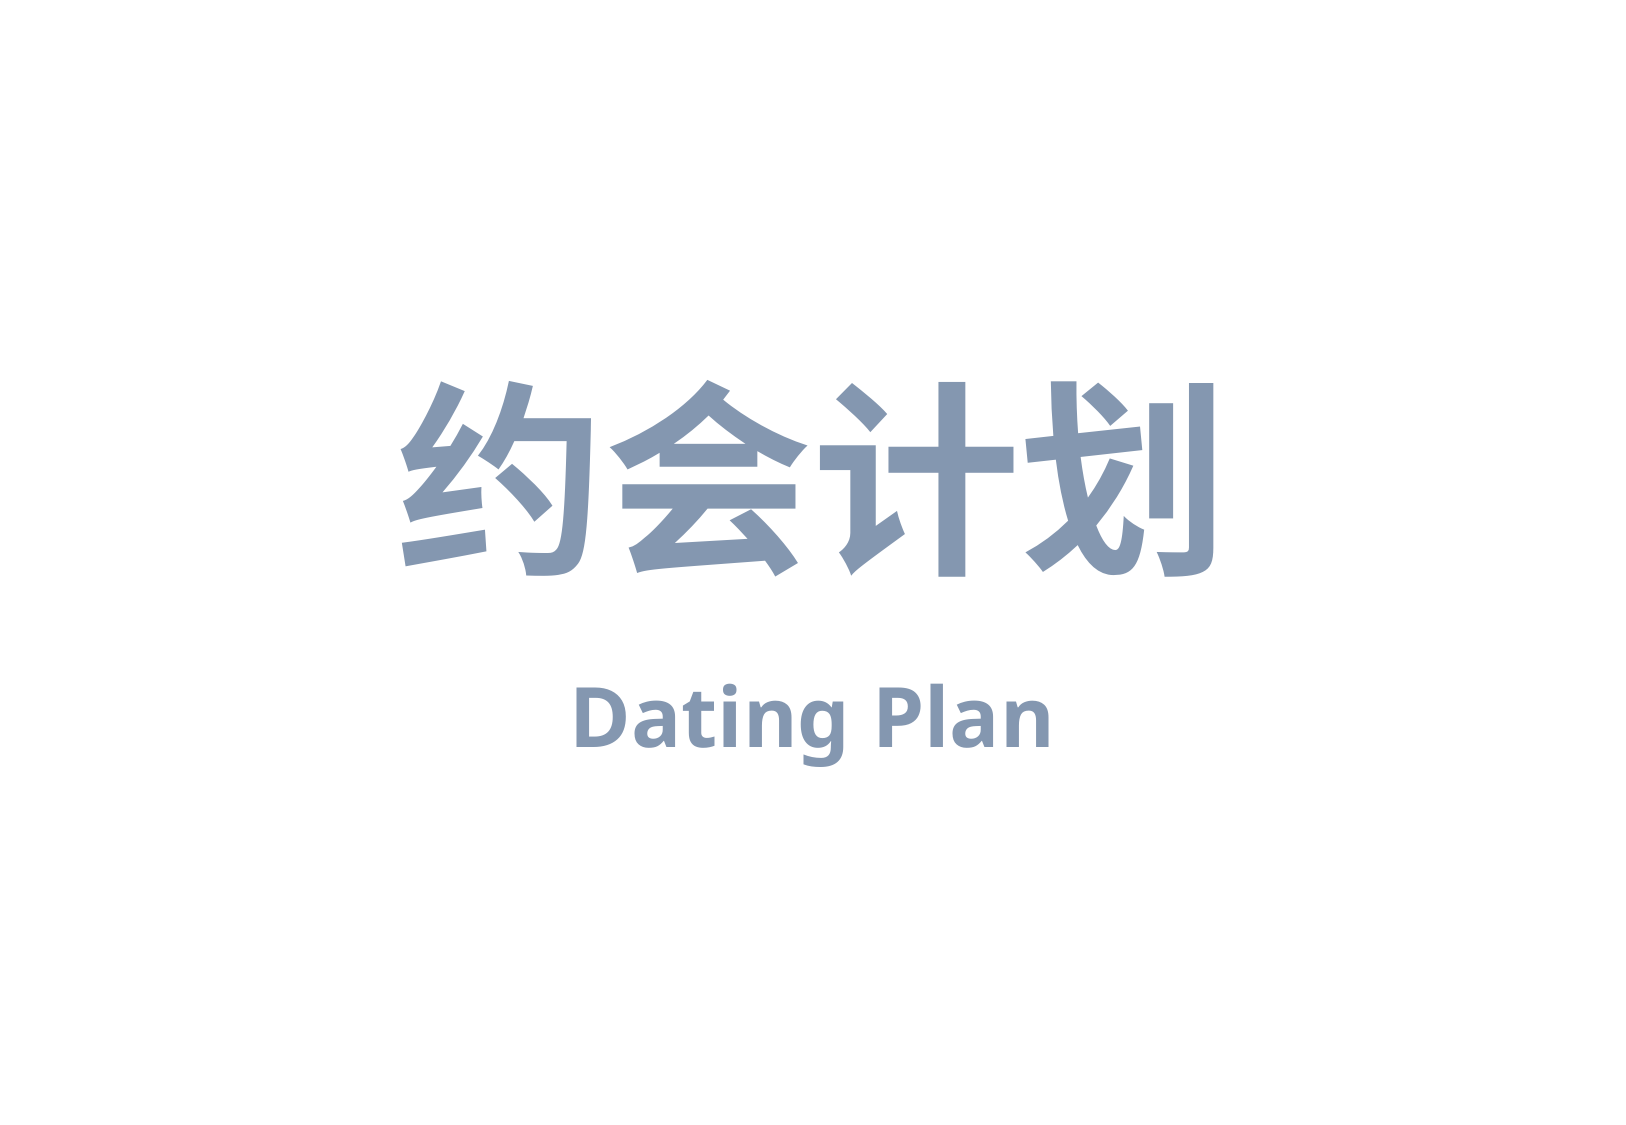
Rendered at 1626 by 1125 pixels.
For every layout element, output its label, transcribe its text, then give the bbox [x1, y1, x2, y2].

text_box Dating Plan [370, 657, 1255, 772]
text_box 约会计划 [370, 342, 1255, 608]
